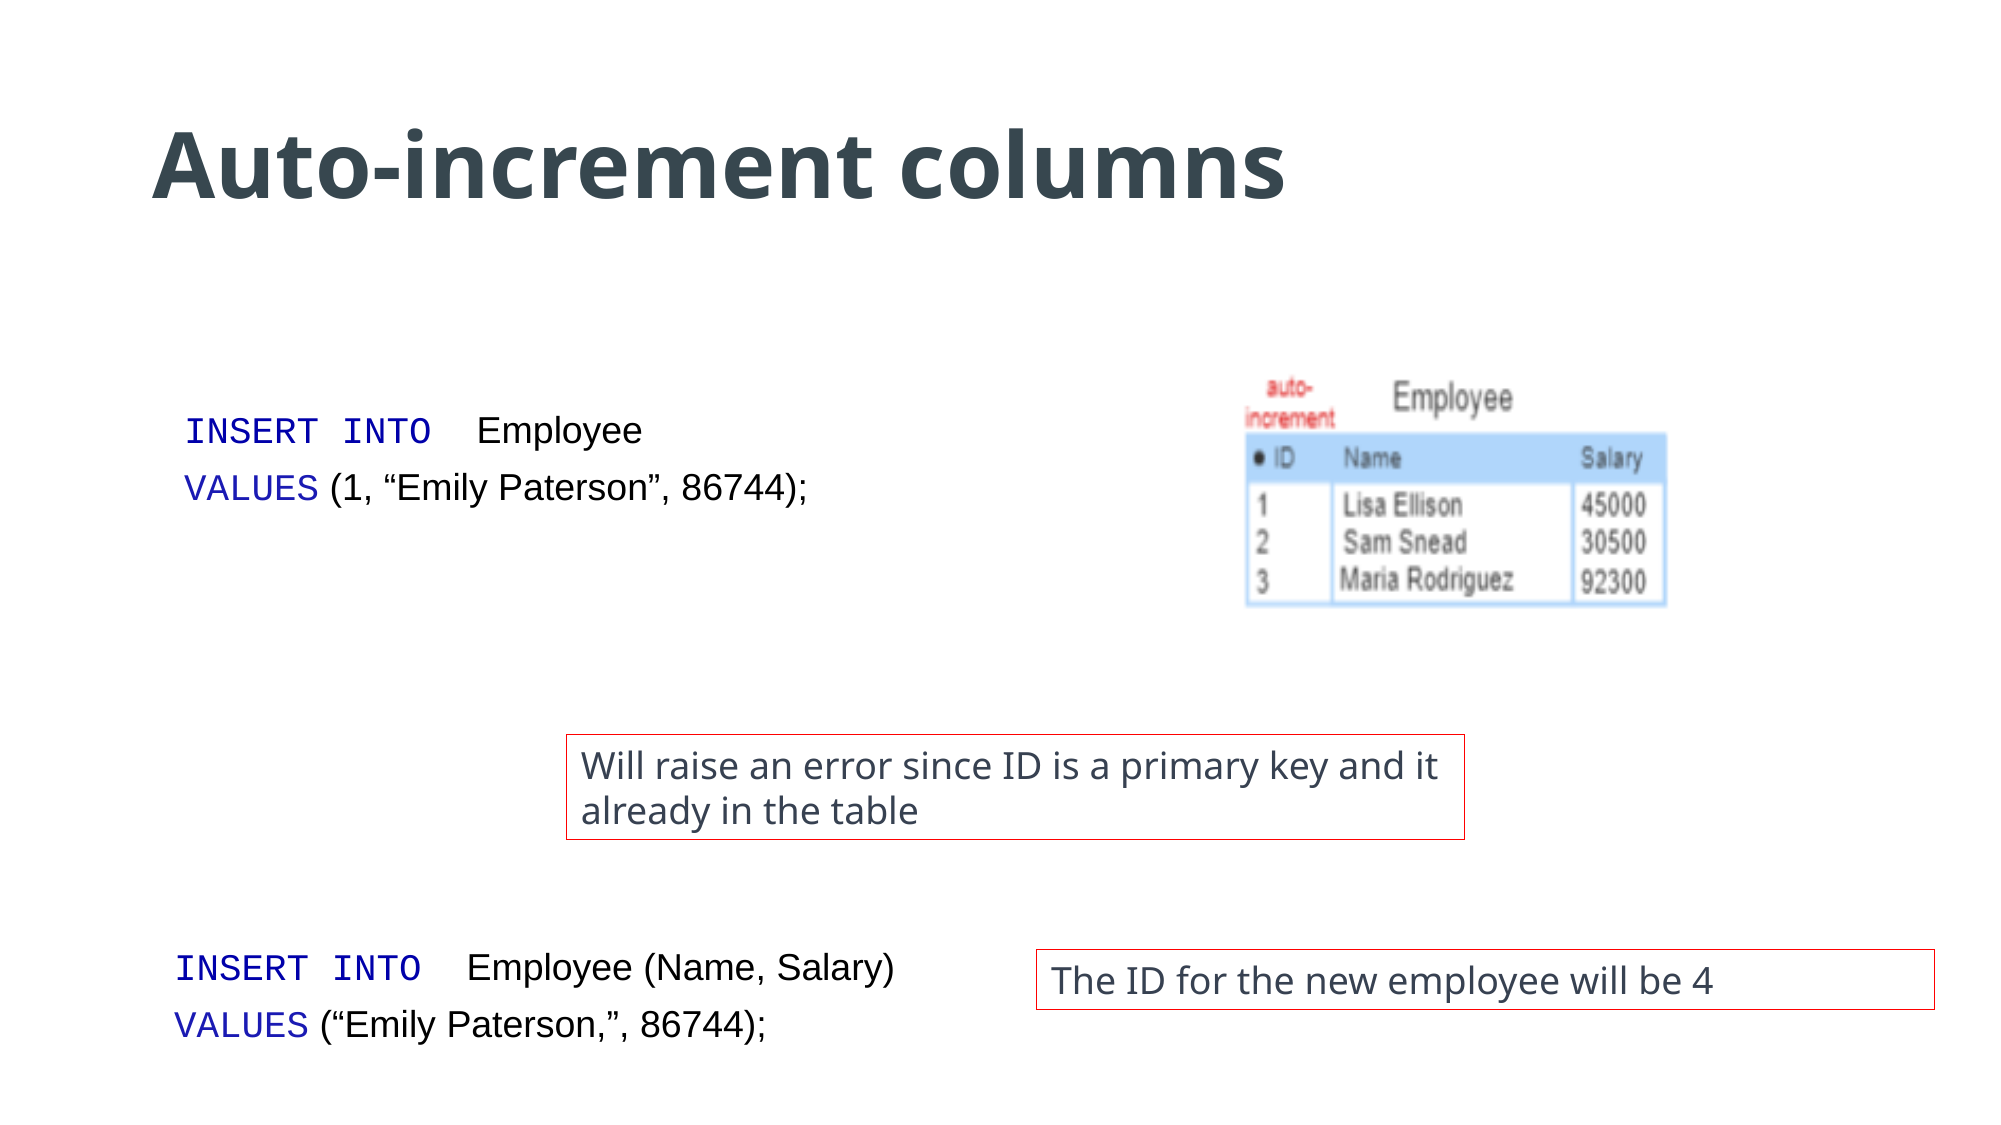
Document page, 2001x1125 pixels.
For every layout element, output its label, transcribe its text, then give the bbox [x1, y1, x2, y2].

text_box INSERT INTO Employee VALUES (1, “Emily Paterson”, 86744); [169, 398, 1170, 515]
title Auto-increment columns [137, 59, 1863, 278]
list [1230, 333, 1698, 666]
text_box The ID for the new employee will be 4 [1036, 949, 1935, 1010]
text_box INSERT INTO Employee (Name, Salary) VALUES (“Emily Paterson,”, 86744); [159, 935, 1160, 1052]
text_box Will raise an error since ID is a primary key and it already in the table [566, 734, 1465, 840]
